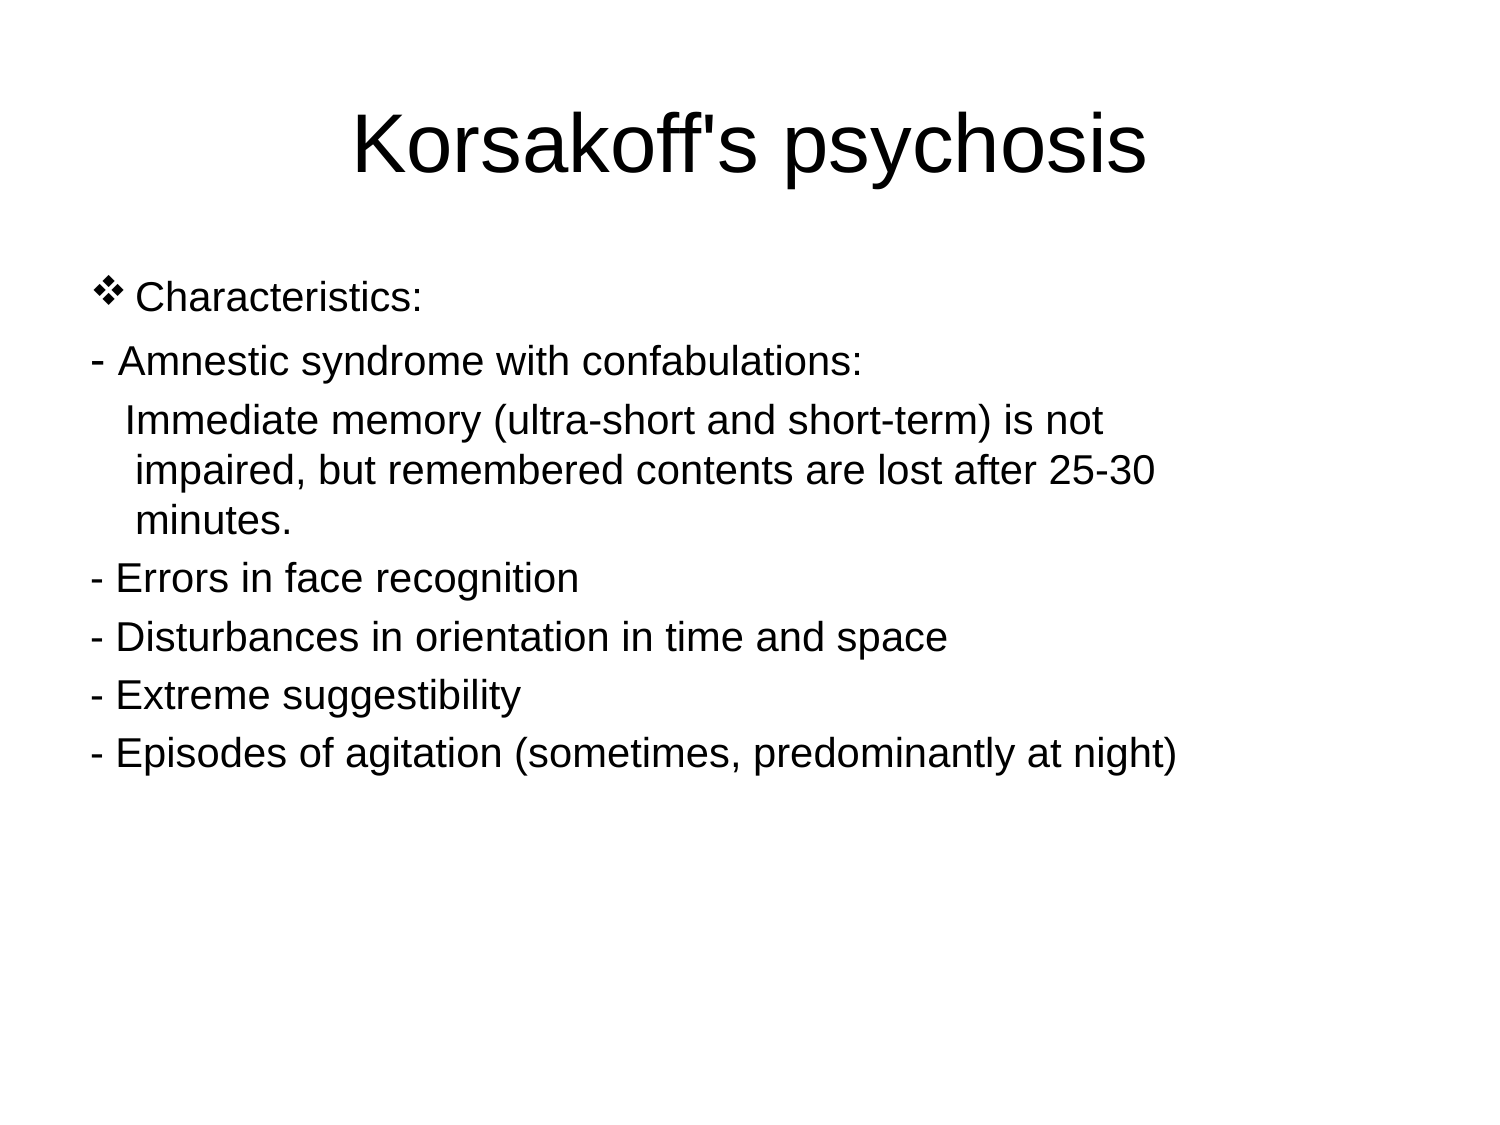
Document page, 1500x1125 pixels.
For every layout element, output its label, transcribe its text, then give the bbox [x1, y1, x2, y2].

title Korsakoff's psychosis [75, 45, 1425, 233]
list Characteristics: - Amnestic syndrome with confabulations: Immediate memory (ultra-short and short-term) is not impaired, but remembered contents are lost after 25-30 minutes. - Errors in face recognition - Disturbances in orientation in time and space - Extreme suggestibility - Episodes of agitation (sometimes, predominantly at night) [75, 262, 1300, 1062]
